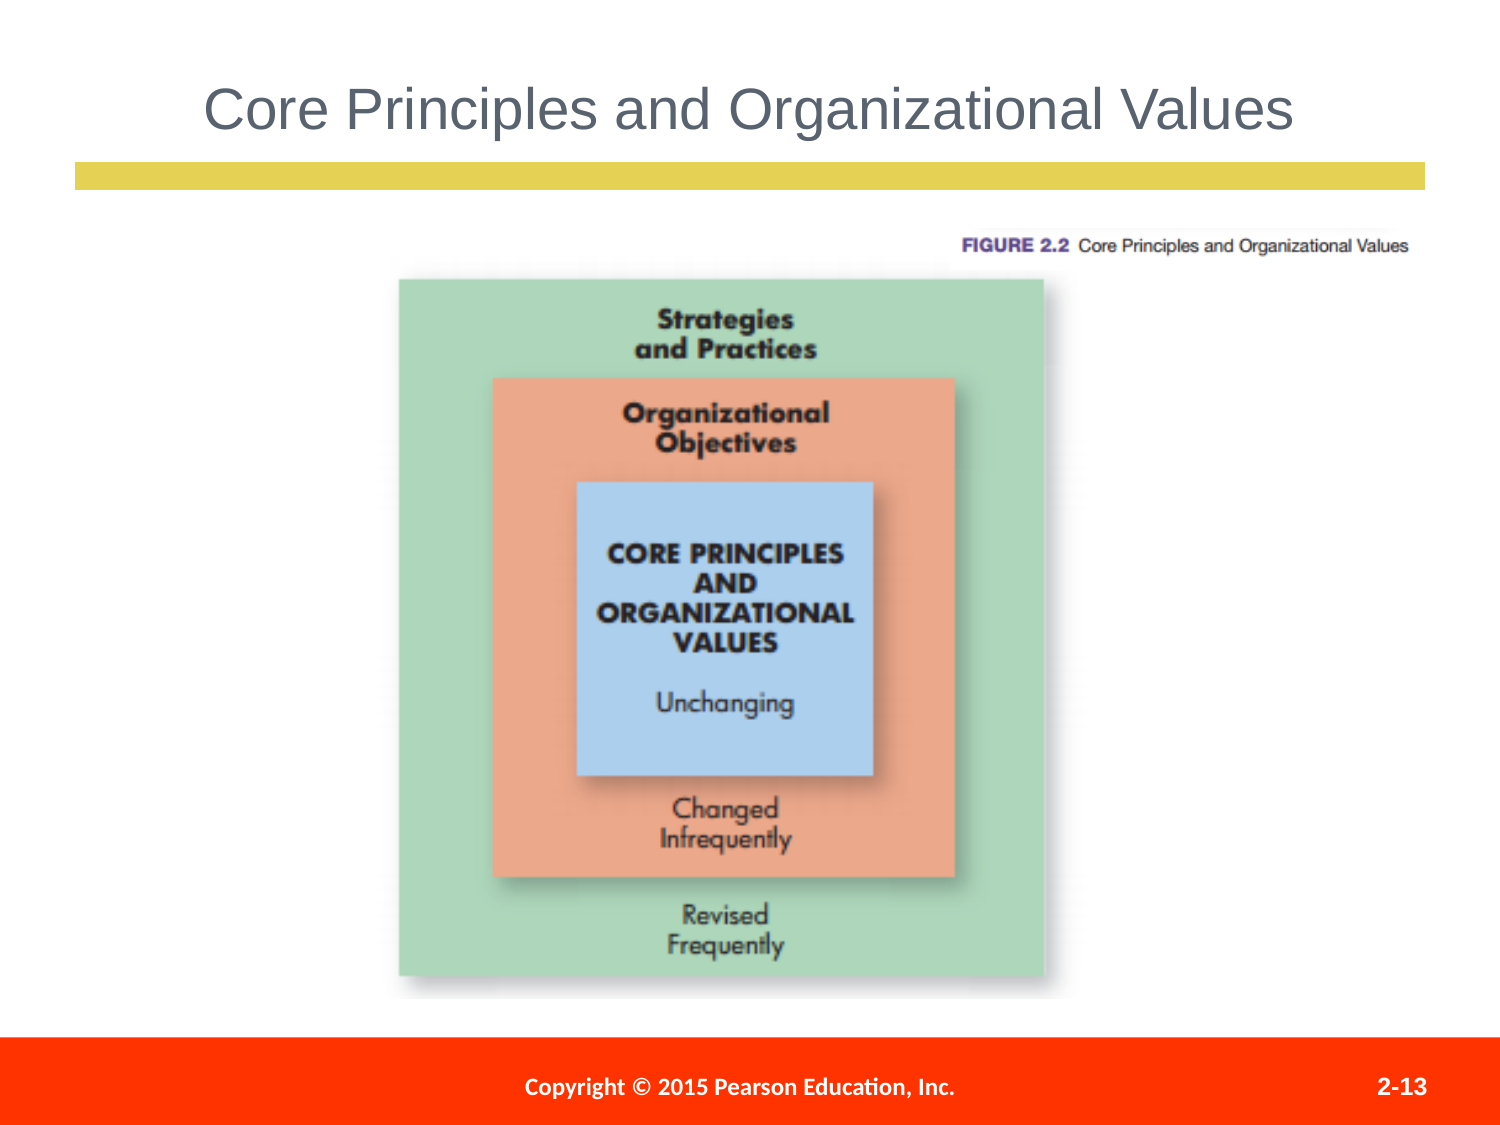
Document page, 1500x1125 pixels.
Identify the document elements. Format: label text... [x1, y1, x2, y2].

title Core Principles and Organizational Values [74, 12, 1426, 201]
picture [374, 228, 1438, 1000]
